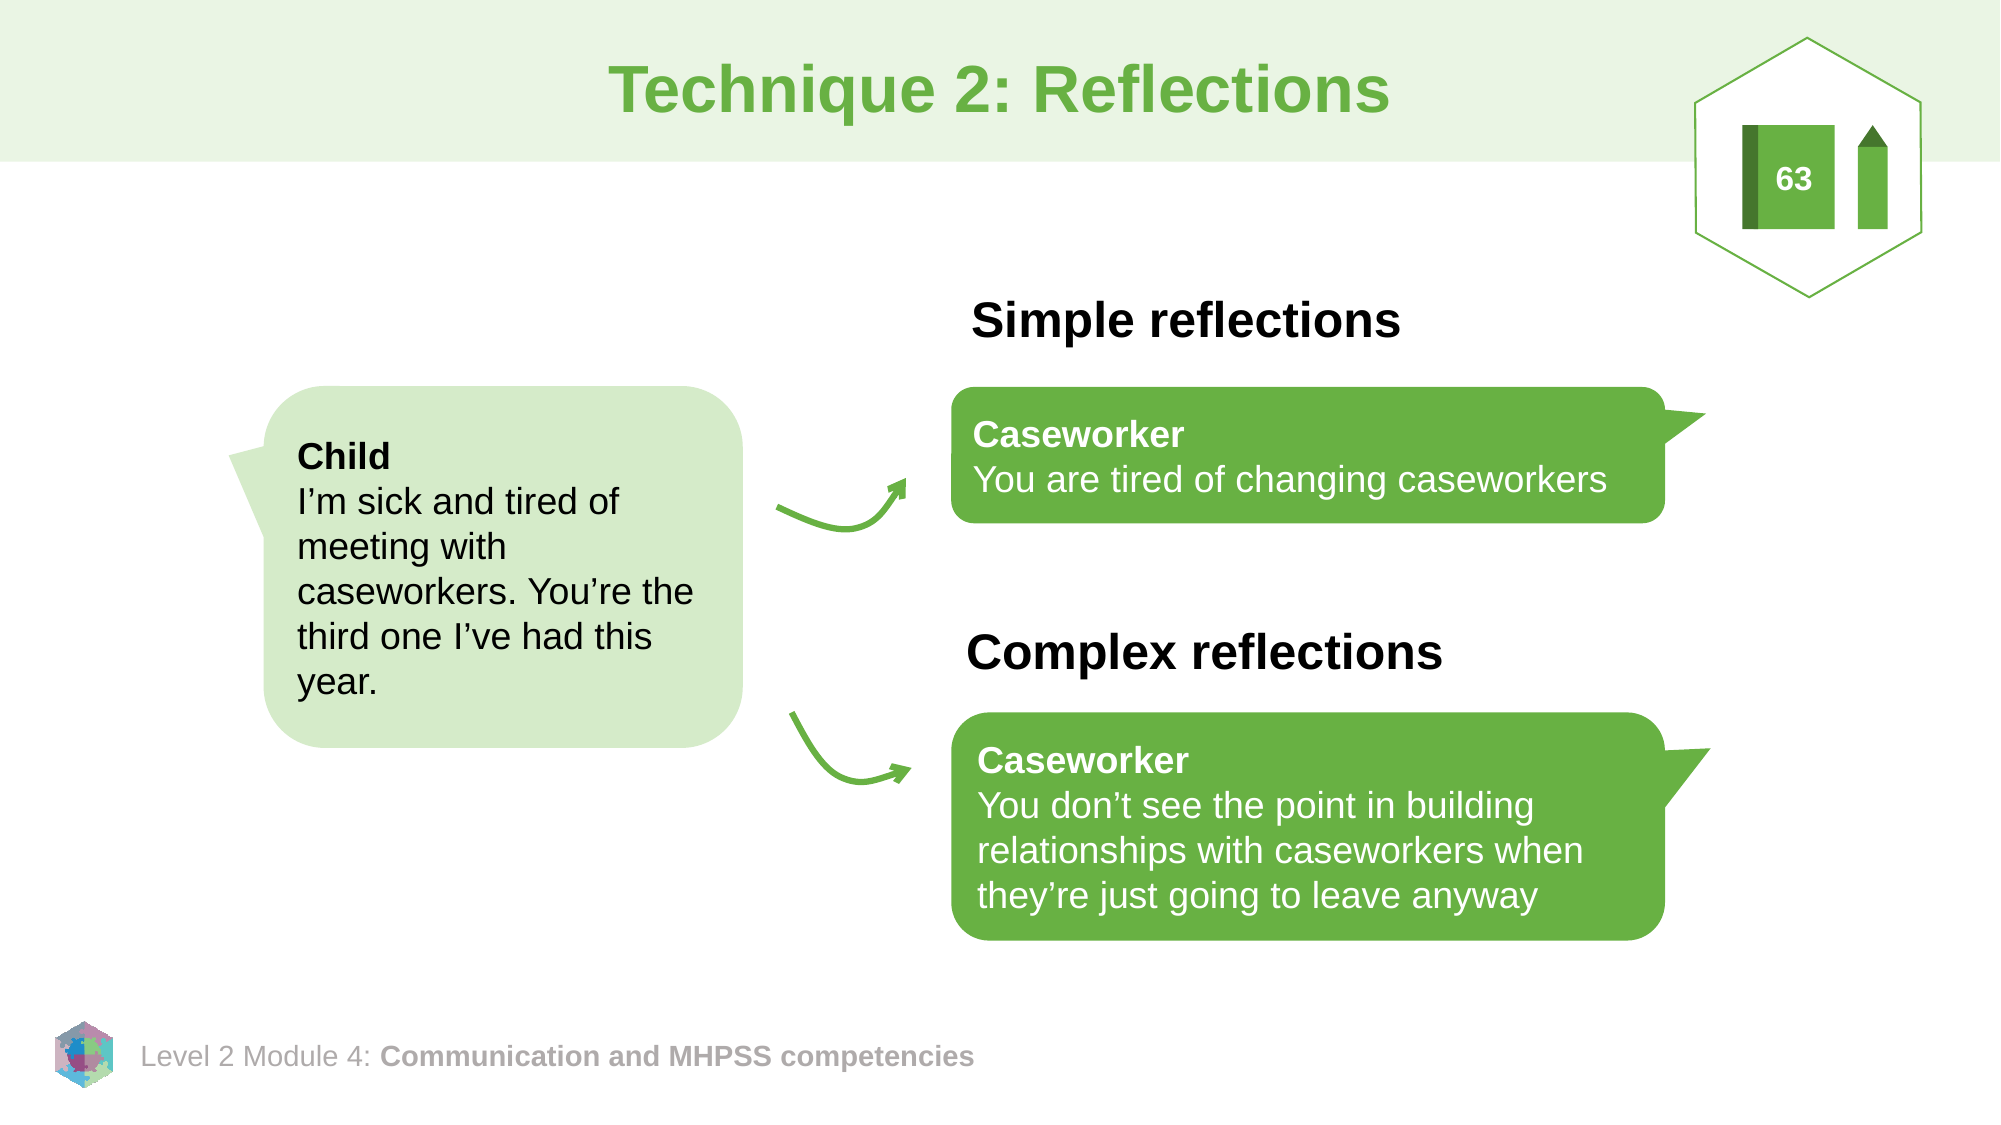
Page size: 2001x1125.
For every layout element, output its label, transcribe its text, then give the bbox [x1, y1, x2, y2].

text_box Simple reflections [956, 280, 1670, 355]
text_box Caseworker You are tired of changing caseworkers [950, 385, 1709, 525]
text_box Caseworker You don’t see the point in building relationships with caseworkers when they’re just going to leave anyway [950, 711, 1713, 942]
text_box [776, 477, 906, 531]
title Technique 2: Reflections [137, 19, 1863, 163]
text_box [1677, 55, 1939, 280]
text_box Child I’m sick and tired of meeting with caseworkers. You’re the third one I’ve had this year. [228, 385, 743, 748]
picture [55, 1021, 113, 1088]
text_box Complex reflections [951, 611, 1699, 687]
text_box [790, 711, 912, 783]
